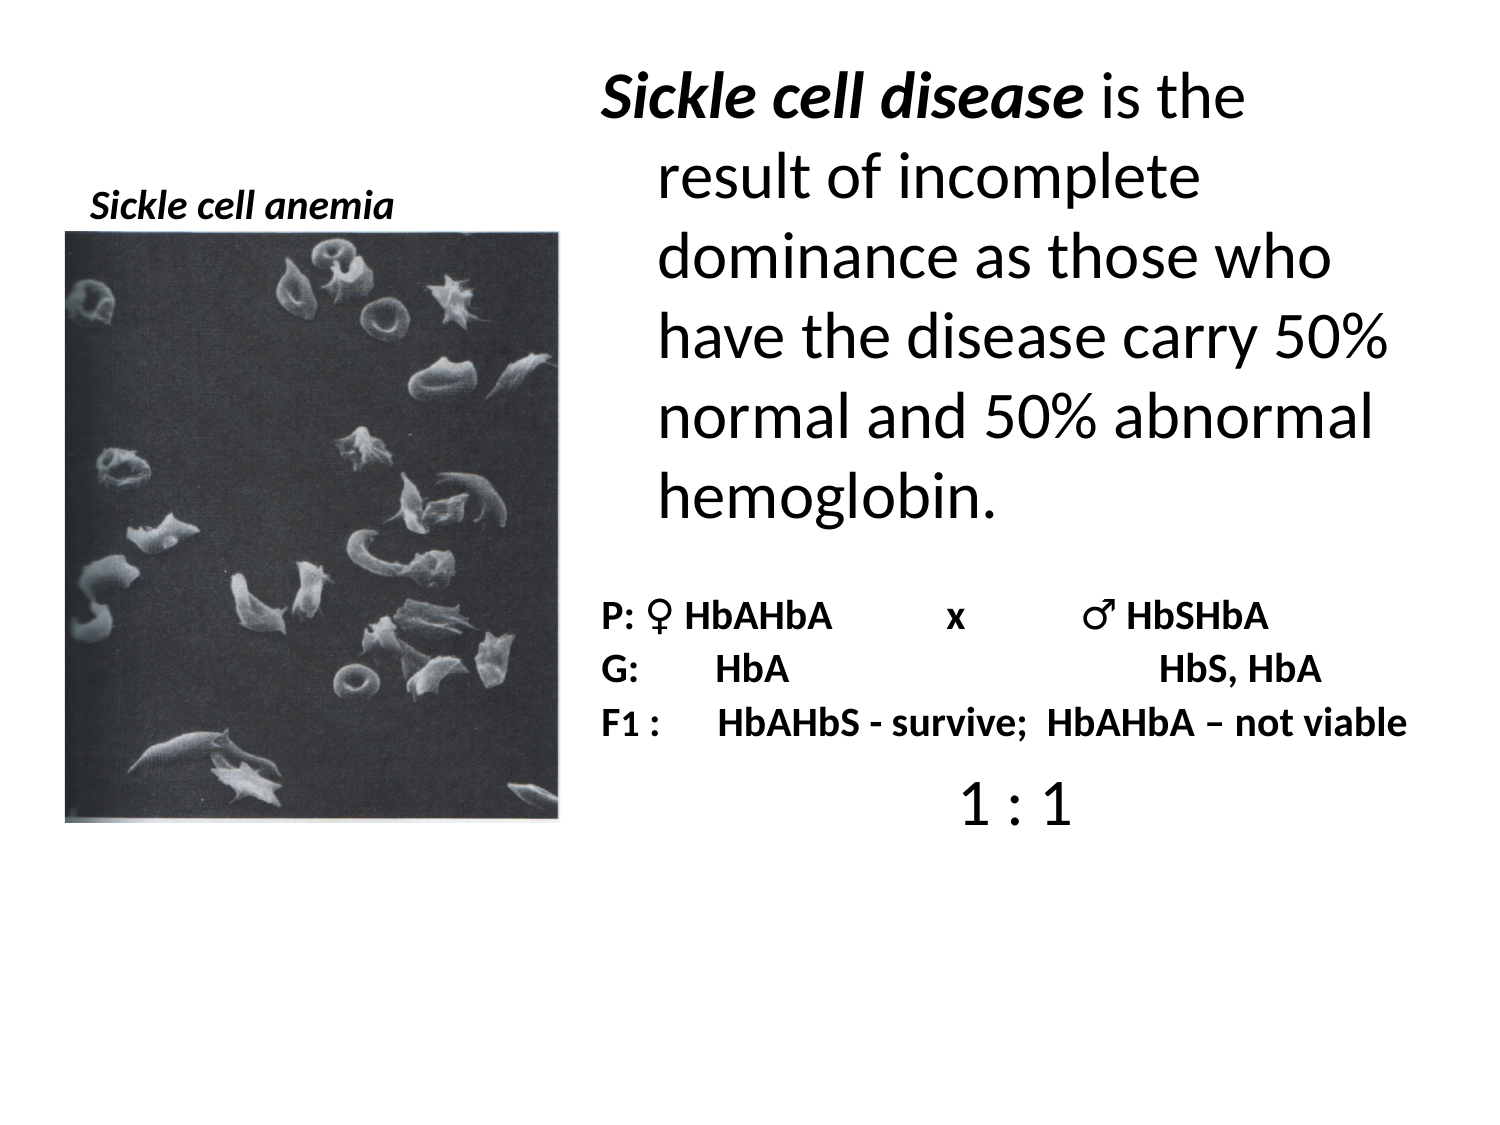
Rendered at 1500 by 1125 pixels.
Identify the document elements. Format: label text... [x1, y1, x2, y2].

list Sickle cell disease is the result of incomplete dominance as those who have the disease carry 50% normal and 50% abnormal hemoglobin. P: ♀ HbAHbA x ♂ HbSHbA G: HbA HbS, HbA F1 : HbAHbS - survive; HbAHbA – not viable 1 : 1 [586, 44, 1425, 1005]
picture [64, 231, 561, 823]
title Sickle cell anemia [75, 44, 569, 236]
